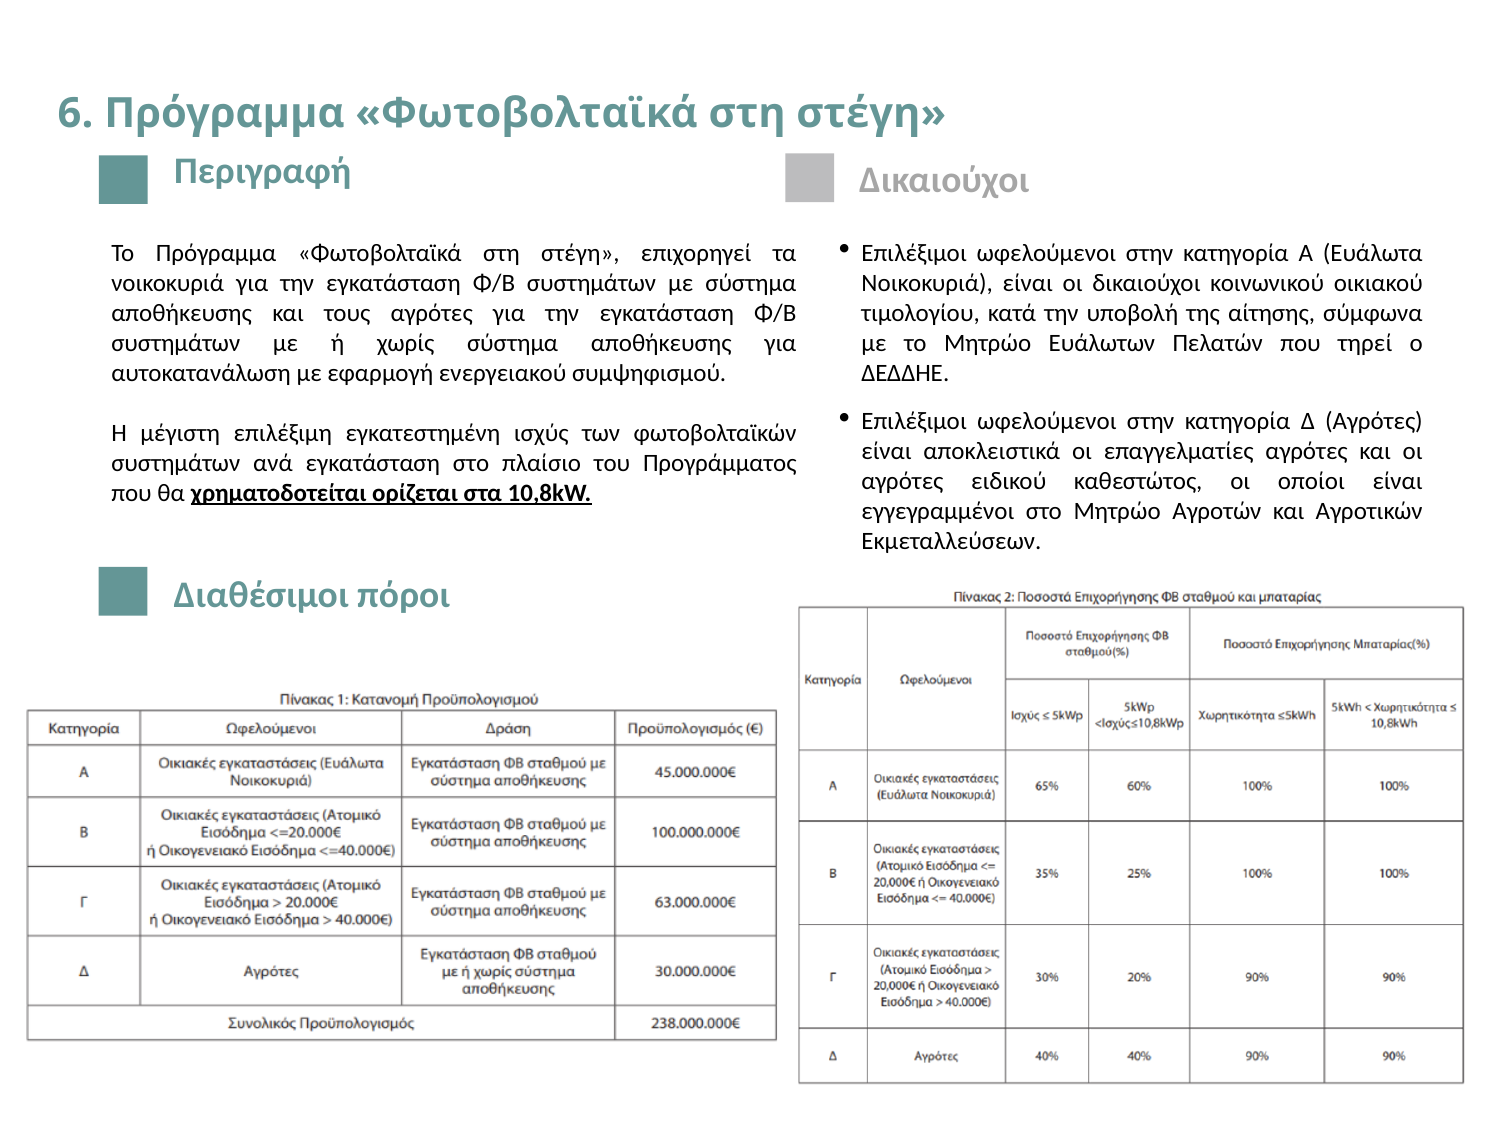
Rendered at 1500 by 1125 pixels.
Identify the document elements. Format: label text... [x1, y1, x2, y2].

text_box Διαθέσιμοι πόροι [159, 562, 595, 623]
text_box Δικαιούχοι [844, 147, 1484, 208]
text_box [97, 167, 150, 206]
text_box Περιγραφή [159, 167, 680, 199]
text_box [97, 565, 149, 618]
text_box 6. Πρόγραμμα «Φωτοβολταϊκά στη στέγη» [42, 54, 1458, 167]
picture [791, 585, 1468, 1095]
text_box [783, 167, 836, 204]
text_box Επιλέξιμοι ωφελούμενοι στην κατηγορία Α (Ευάλωτα Νοικοκυριά), είναι οι δικαιούχοι κοινωνικού οικιακού τιμολογίου, κατά την υποβολή της αίτησης, σύμφωνα με το Μητρώο Ευάλωτων Πελατών που τηρεί ο ΔΕΔΔΗΕ. Επιλέξιμοι ωφελούμενοι στην κατηγορία Δ (Αγρότες) είναι αποκλειστικά οι επαγγελματίες αγρότες και οι αγρότες ειδικού καθεστώτος, οι οποίοι είναι εγγεγραμμένοι στο Μητρώο Αγροτών και Αγροτικών Εκμεταλλεύσεων. [828, 231, 1435, 557]
picture [17, 667, 786, 1071]
text_box Το Πρόγραμμα «Φωτοβολταϊκά στη στέγη», επιχορηγεί τα νοικοκυριά για την εγκατάσταση Φ/Β συστημάτων με σύστημα αποθήκευσης και τους αγρότες για την εγκατάσταση Φ/Β συστημάτων με ή χωρίς σύστημα αποθήκευσης για αυτοκατανάλωση με εφαρμογή ενεργειακού συμψηφισμού. H μέγιστη επιλέξιμη εγκατεστημένη ισχύς των φωτοβολταϊκών συστημάτων ανά εγκατάσταση στο πλαίσιο του Προγράμματος που θα χρηματοδοτείται ορίζεται στα 10,8kW. [100, 231, 809, 666]
